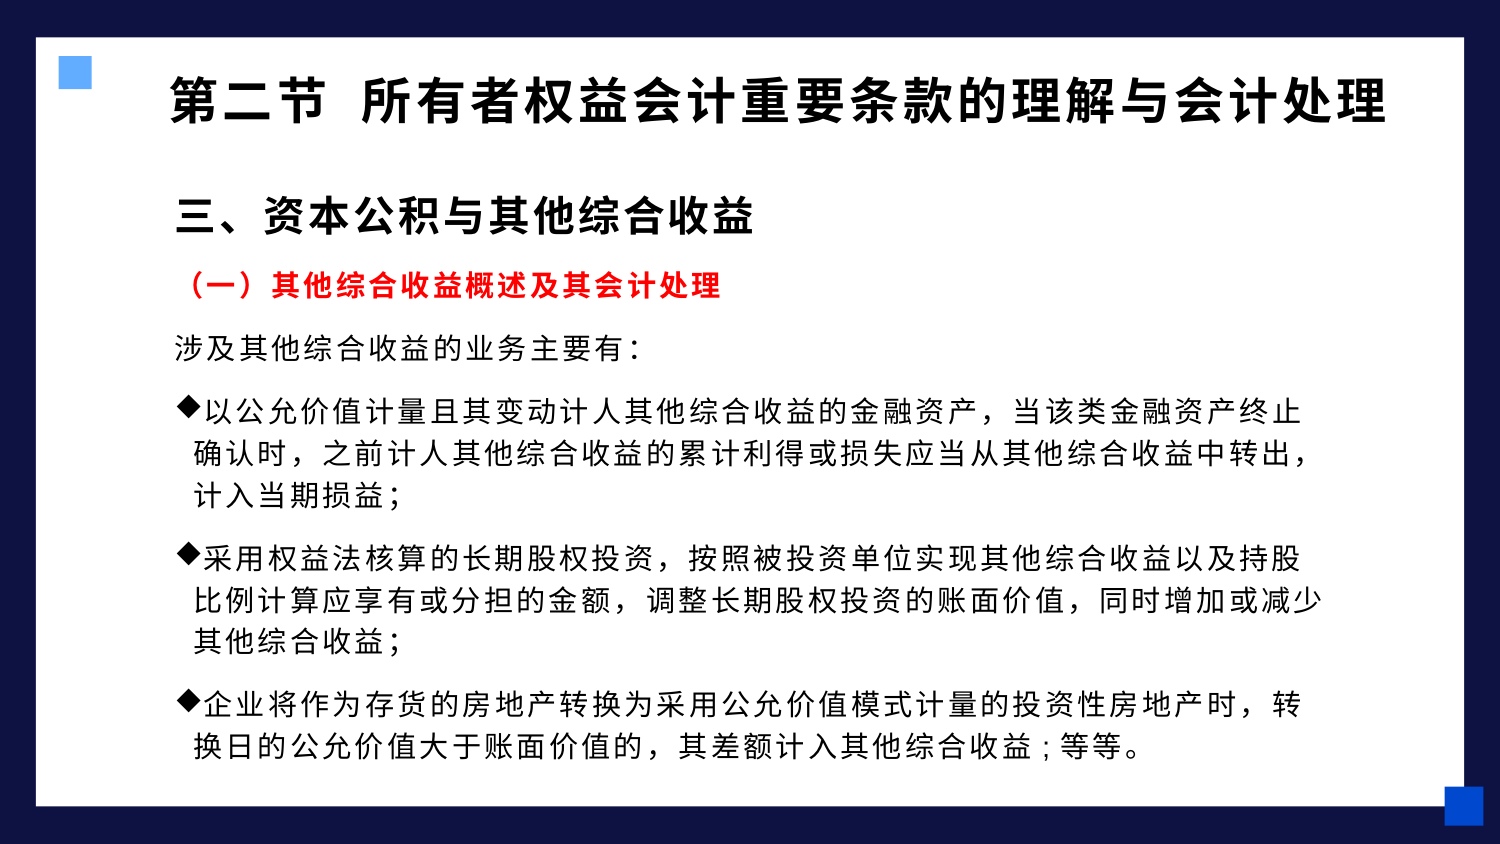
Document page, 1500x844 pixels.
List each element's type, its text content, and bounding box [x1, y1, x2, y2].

title 第二节 所有者权益会计重要条款的理解与会计处理 [141, 48, 1411, 139]
list 三、资本公积与其他综合收益 （一）其他综合收益概述及其会计处理 涉及其他综合收益的业务主要有： 以公允价值计量且其变动计人其他综合收益的金融资产，当该类金融资产终止确认时，之前计人其他综合收益的累计利得或损失应当从其他综合收益中转出，计入当期损益； 采用权益法核算的长期股权投资，按照被投资单位实现其他综合收益以及持股比例计算应享有或分担的金额，调整长期股权投资的账面价值，同时增加或减少其他综合收益； 企业将作为存货的房地产转换为采用公允价值模式计量的投资性房地产时，转换日的公允价值大于账面价值的，其差额计入其他综合收益;等等。 [157, 179, 1343, 605]
